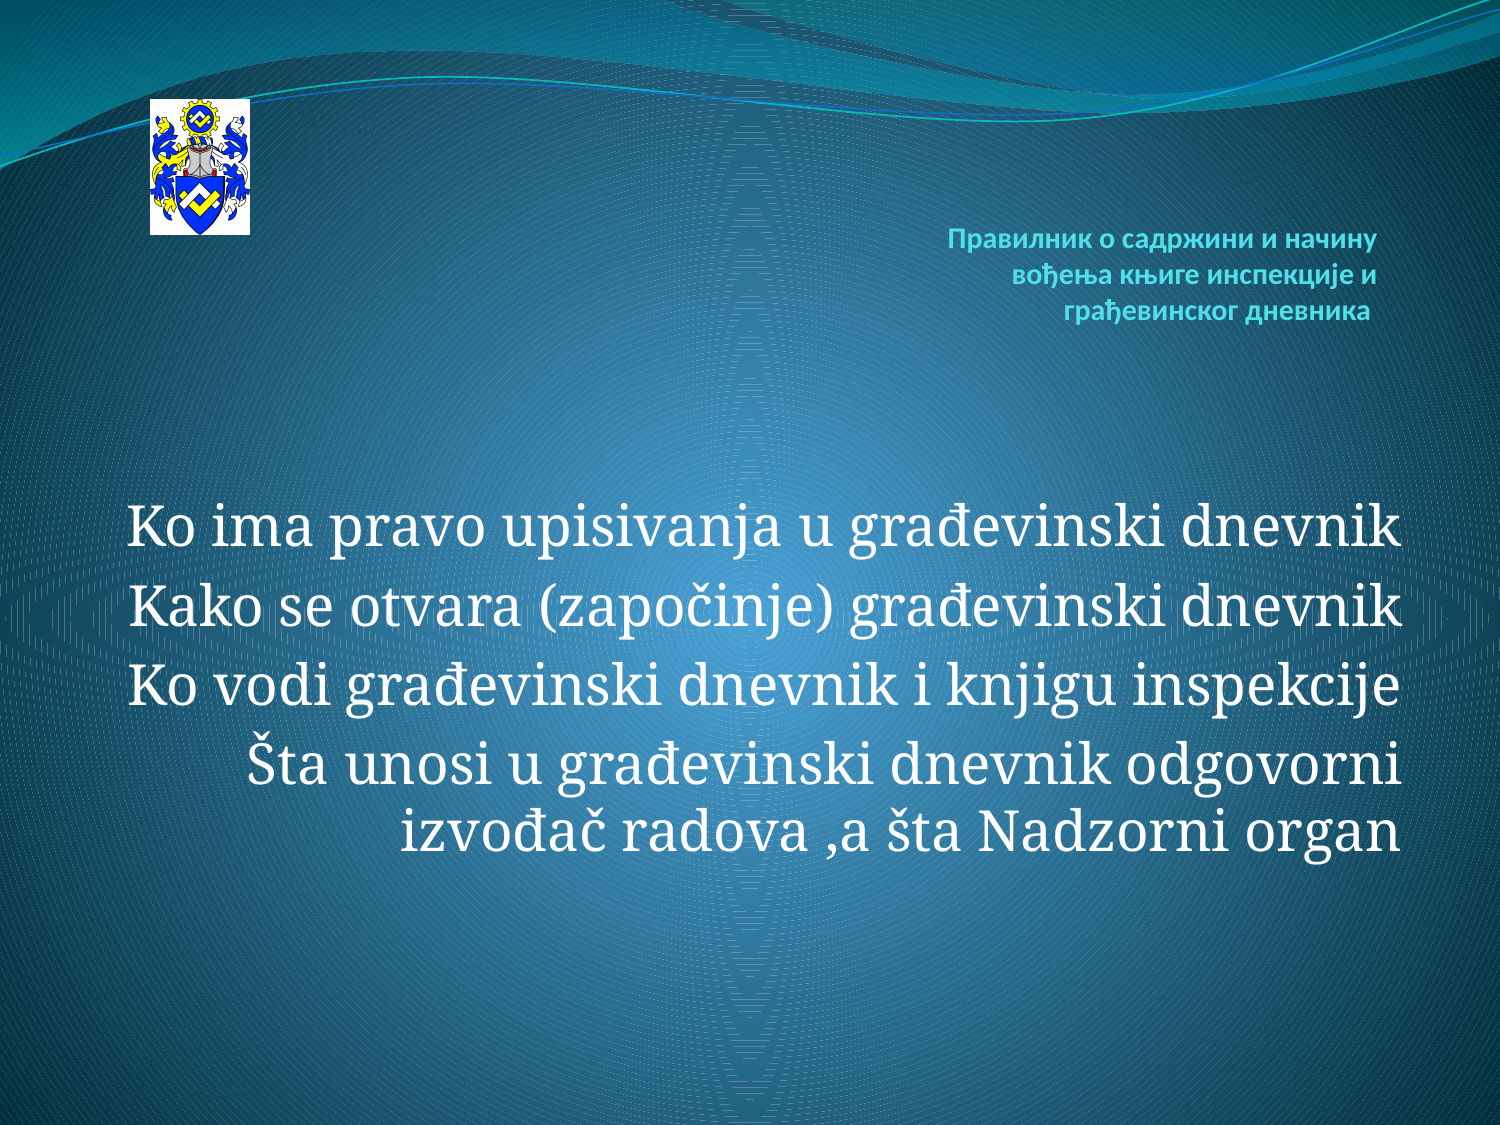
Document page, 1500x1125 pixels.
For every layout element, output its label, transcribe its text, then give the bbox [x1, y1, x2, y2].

subtitle Ko ima pravo upisivanja u građevinski dnevnik Kako se otvara (započinje) građevinski dnevnik Ko vodi građevinski dnevnik i knjigu inspekcije Šta unosi u građevinski dnevnik odgovorni izvođač radova ,a šta Nadzorni organ [125, 324, 1413, 1063]
title Правилник о садржини и начину вођења књиге инспекције и грађевинског дневника [112, 37, 1388, 363]
picture [149, 99, 251, 235]
